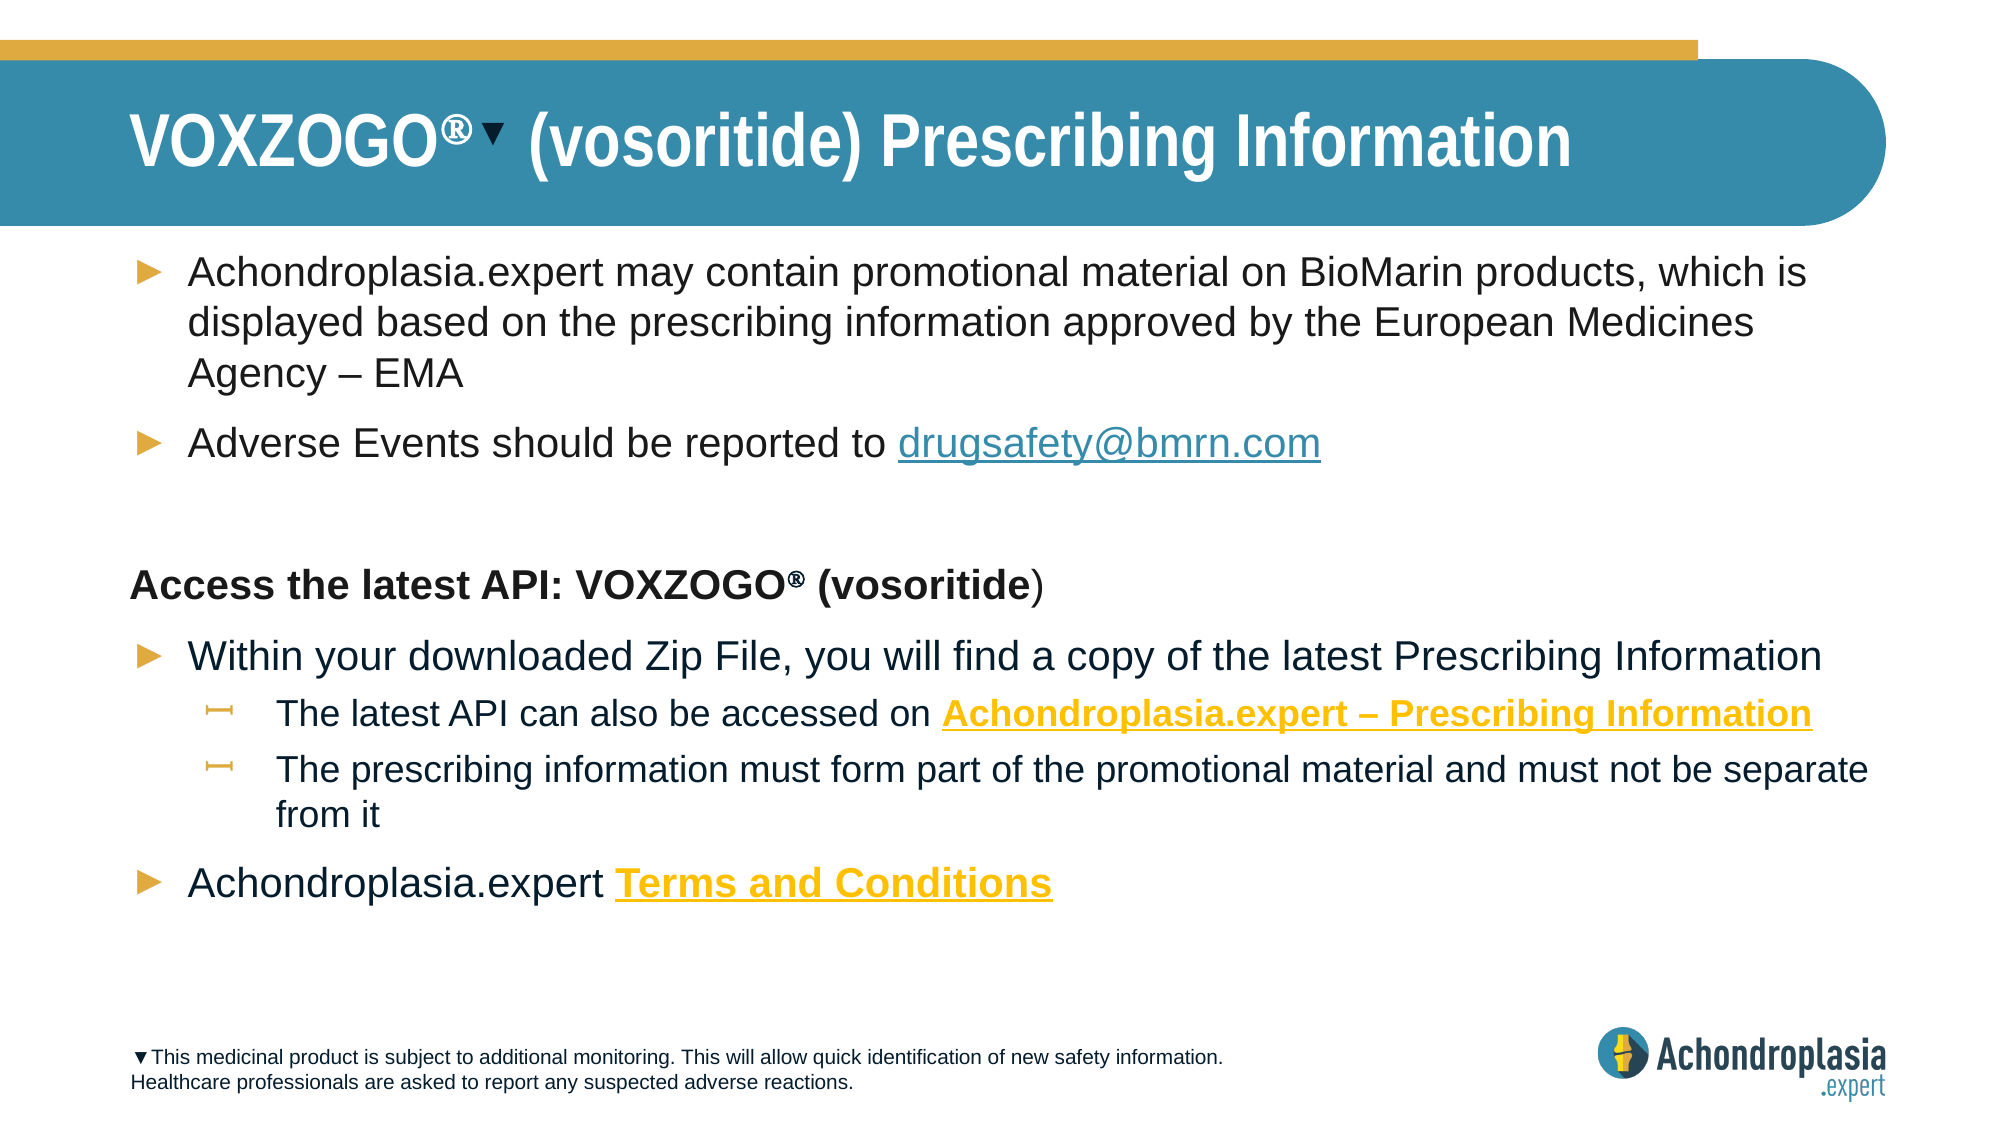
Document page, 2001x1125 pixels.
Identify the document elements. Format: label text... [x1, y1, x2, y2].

list Achondroplasia.expert may contain promotional material on BioMarin products, which is displayed based on the prescribing information approved by the European Medicines Agency – EMA Adverse Events should be reported to drugsafety@bmrn.com Access the latest API: VOXZOGOÒ (vosoritide) Within your downloaded Zip File, you will find a copy of the latest Prescribing Information The latest API can also be accessed on Achondroplasia.expert – Prescribing Information The prescribing information must form part of the promotional material and must not be separate from it Achondroplasia.expert Terms and Conditions [114, 237, 1886, 982]
footer ▼This medicinal product is subject to additional monitoring. This will allow quick identification of new safety information. Healthcare professionals are asked to report any suspected adverse reactions. [115, 1005, 1598, 1102]
title VOXZOGOÒ▼ (vosoritide) Prescribing Information [114, 59, 1886, 225]
picture [1598, 1027, 1886, 1102]
